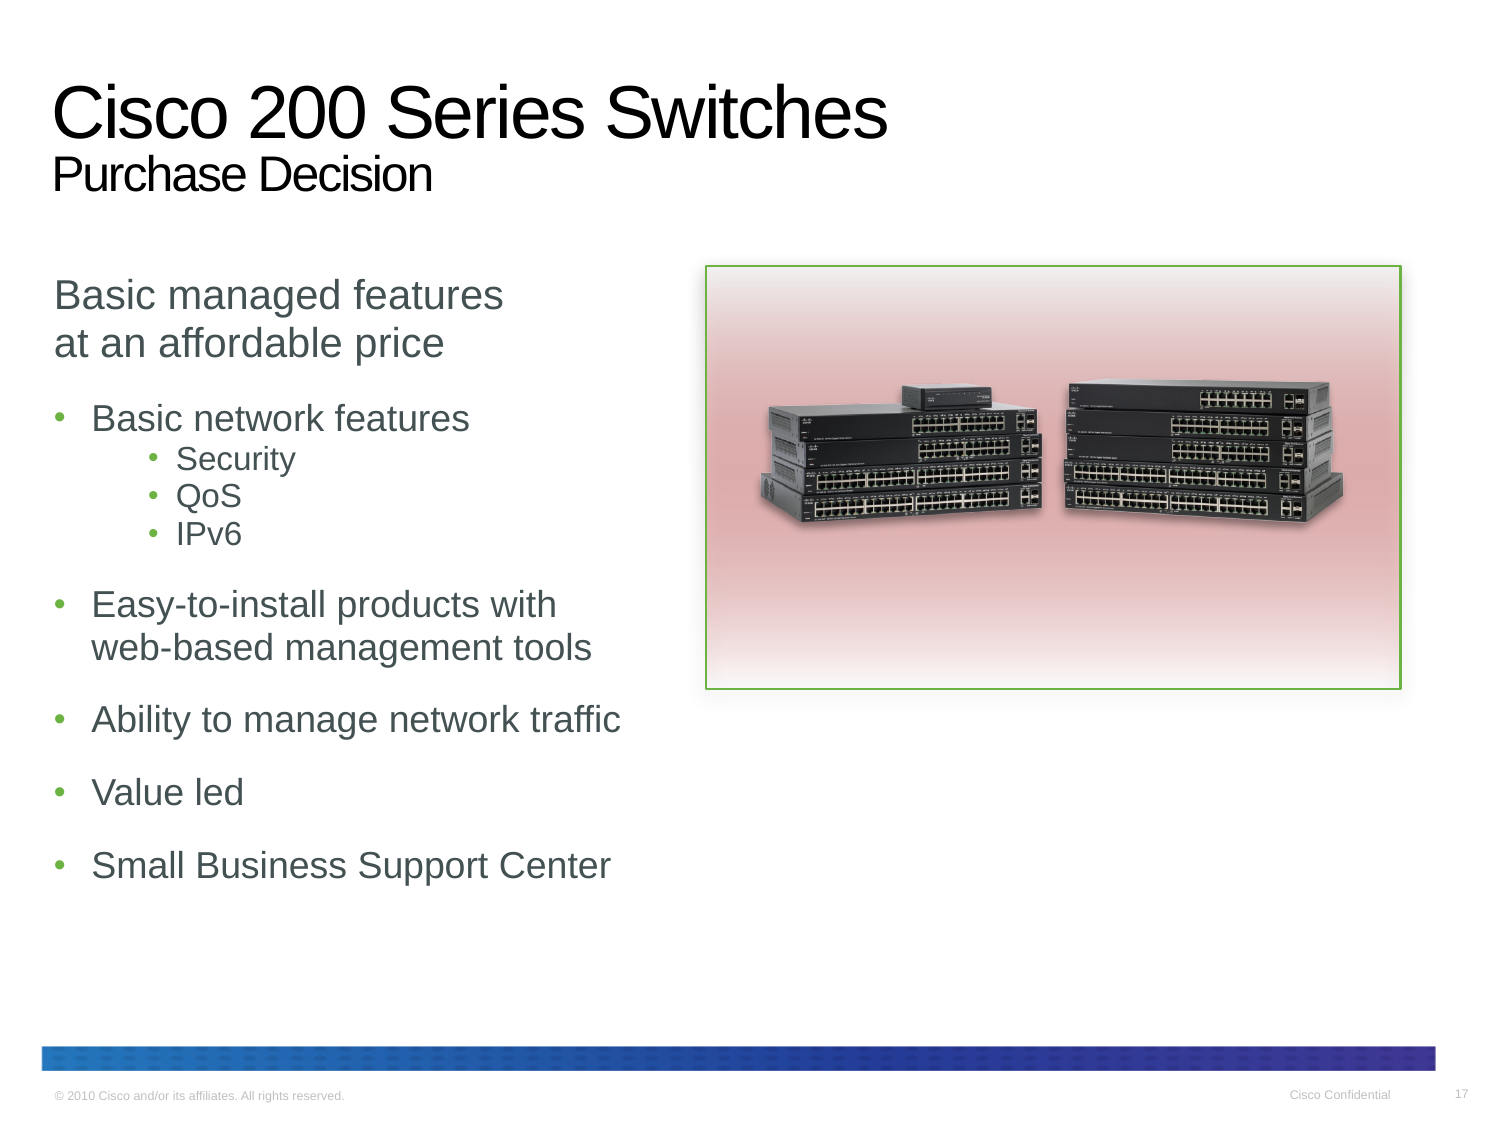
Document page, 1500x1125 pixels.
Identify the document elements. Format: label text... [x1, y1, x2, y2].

picture [43, 1047, 1435, 1070]
text_box [785, 264, 1403, 691]
text_box Basic managed features at an affordable price Basic network features Security QoS IPv6 Easy-to-install products with web-based management tools Ability to manage network traffic Value led Small Business Support Center [39, 264, 785, 976]
picture [752, 269, 1354, 558]
title Cisco 200 Series Switches Purchase Decision [37, 70, 1447, 209]
